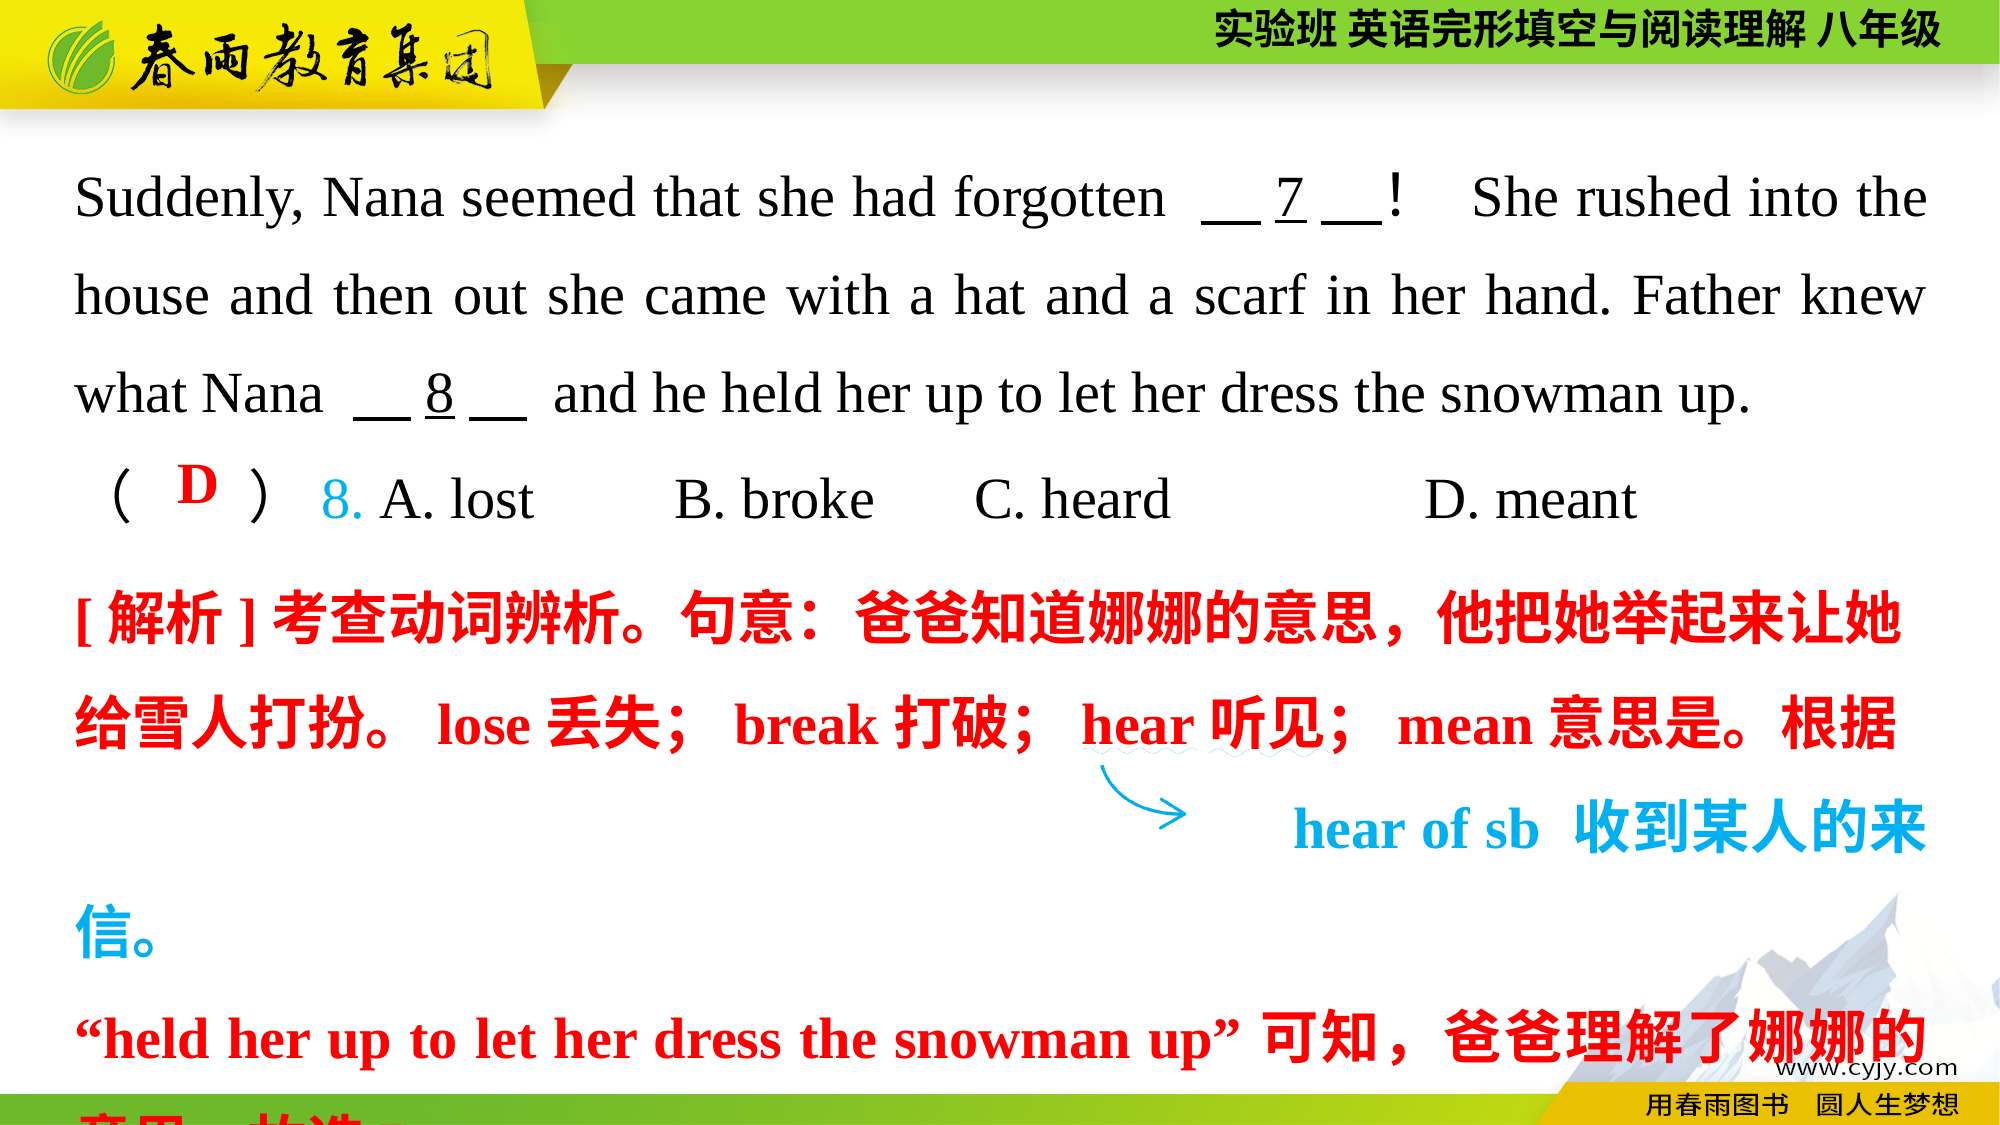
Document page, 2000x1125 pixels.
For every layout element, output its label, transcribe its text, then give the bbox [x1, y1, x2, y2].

picture [0, 0, 2000, 1125]
text_box D [163, 438, 235, 523]
text_box [解析]考查动词辨析。句意：爸爸知道娜娜的意思，他把她举起来让她给雪人打扮。lose丢失；break打破；hear听见；mean意思是。根据 hear of sb 收到某人的来信。 “held her up to let her dress the snowman up”可知，爸爸理解了娜娜的意思。故选D。 [59, 538, 1944, 1125]
picture [1094, 762, 1189, 831]
text_box （ ）8. A. lost B. broke C. heard D. meant [59, 417, 1944, 538]
list Suddenly, Nana seemed that she had forgotten 7 ！ She rushed into the house and then out she came with a hat and a scarf in her hand. Father knew what Nana 8 and he held her up to let her dress the snowman up. [59, 122, 1944, 417]
